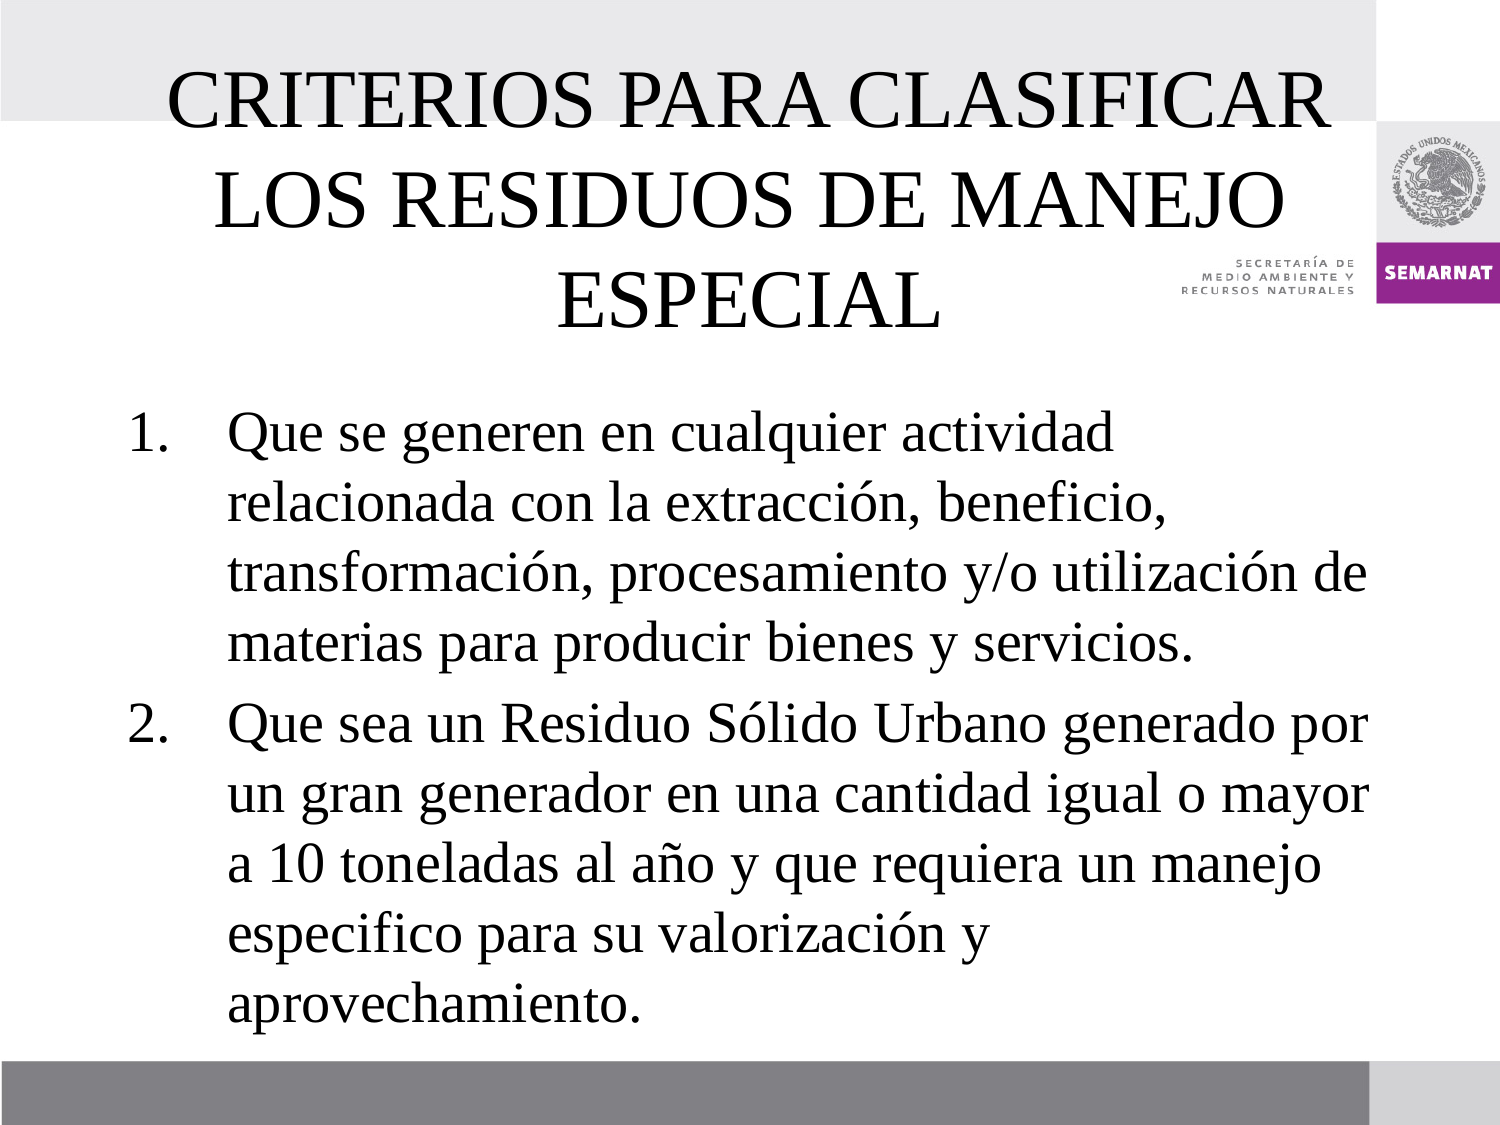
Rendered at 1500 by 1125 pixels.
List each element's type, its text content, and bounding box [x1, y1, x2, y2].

list Que se generen en cualquier actividad relacionada con la extracción, beneficio, transformación, procesamiento y/o utilización de materias para producir bienes y servicios. Que sea un Residuo Sólido Urbano generado por un gran generador en una cantidad igual o mayor a 10 toneladas al año y que requiera un manejo especifico para su valorización y aprovechamiento. [111, 385, 1388, 1061]
title CRITERIOS PARA CLASIFICAR LOS RESIDUOS DE MANEJO ESPECIAL [112, 99, 1388, 288]
picture [0, 0, 1500, 1125]
